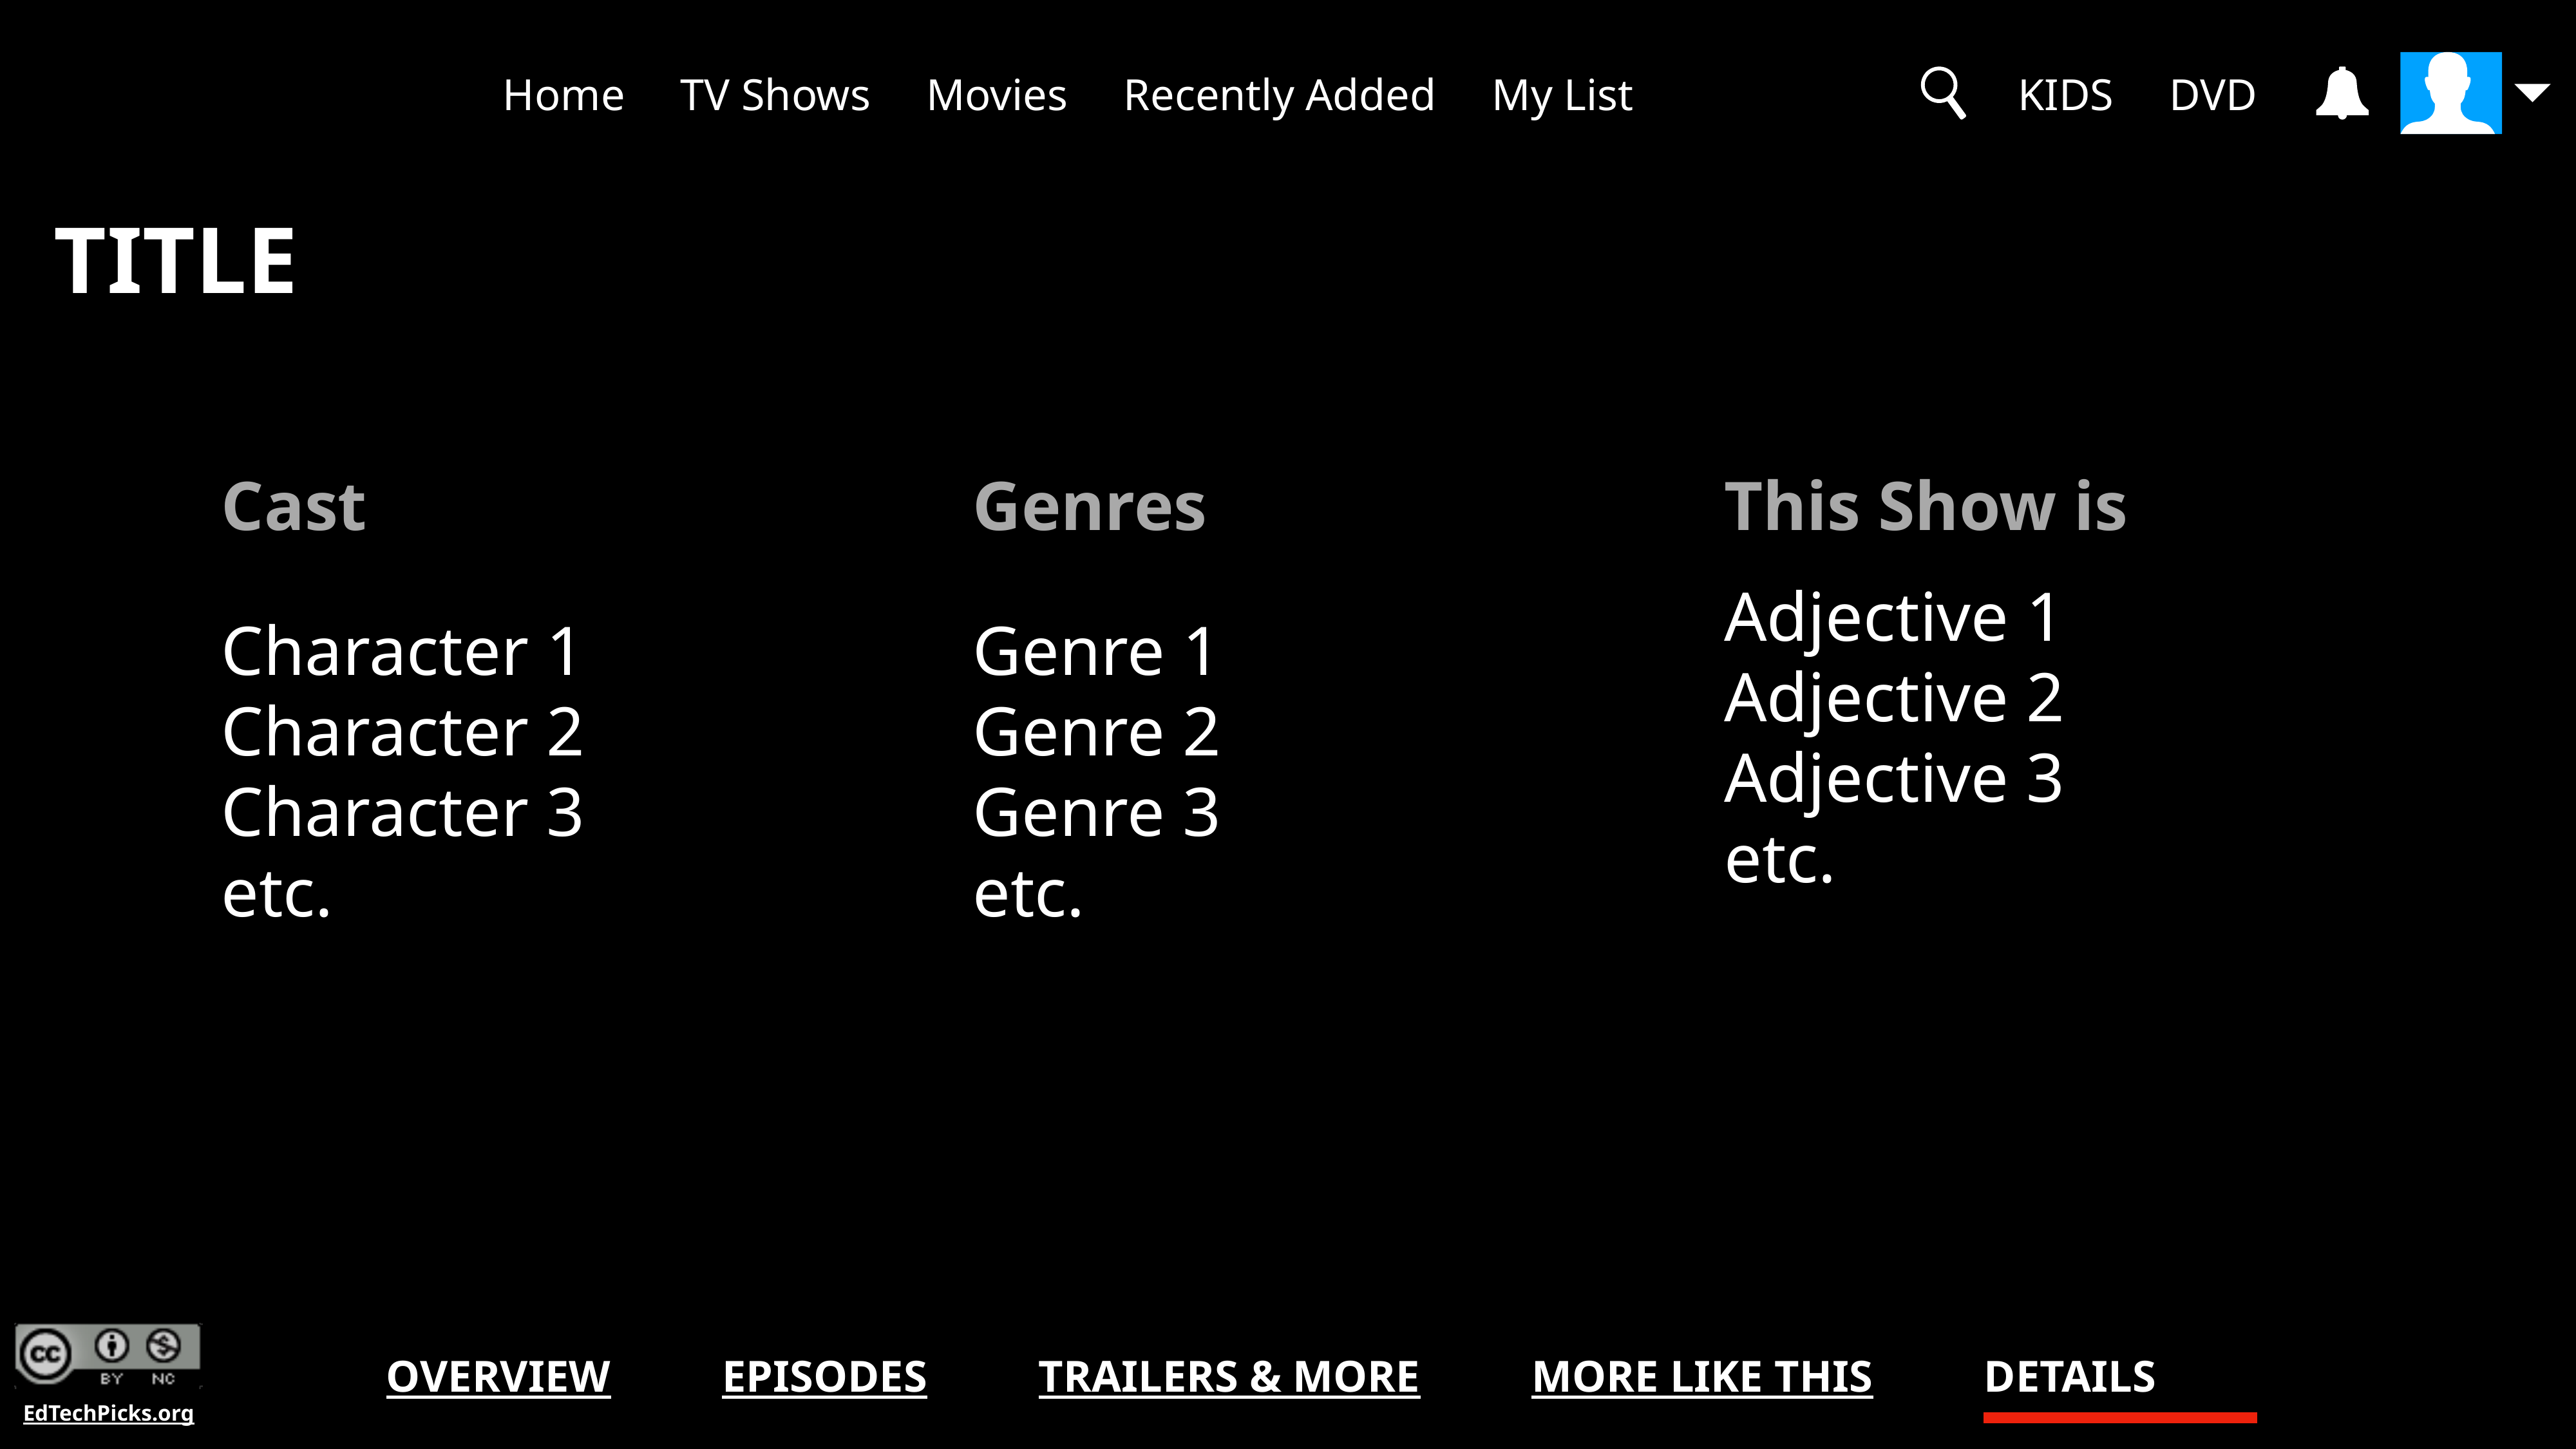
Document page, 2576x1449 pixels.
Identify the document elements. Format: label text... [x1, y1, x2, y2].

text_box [2400, 52, 2503, 135]
text_box Adjective 1 Adjective 2 Adjective 3 etc. [1716, 566, 2363, 942]
text_box OVERVIEW EPISODES TRAILERS & MORE MORE LIKE THIS DETAILS [205, 1341, 2374, 1416]
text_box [13, 1322, 205, 1435]
text_box Genres [965, 455, 1611, 551]
text_box Character 1 Character 2 Character 3 etc. [213, 600, 860, 1018]
text_box [1920, 66, 1967, 120]
text_box [2514, 84, 2551, 102]
text_box KIDS DVD [2010, 59, 2285, 127]
text_box This Show is [1716, 455, 2363, 551]
text_box TITLE [46, 194, 306, 319]
text_box Home TV Shows Movies Recently Added My List [495, 59, 1667, 127]
text_box [0, 0, 2576, 164]
text_box Genre 1 Genre 2 Genre 3 etc. [965, 600, 1611, 1018]
text_box [2316, 66, 2369, 120]
text_box Cast [214, 455, 860, 551]
